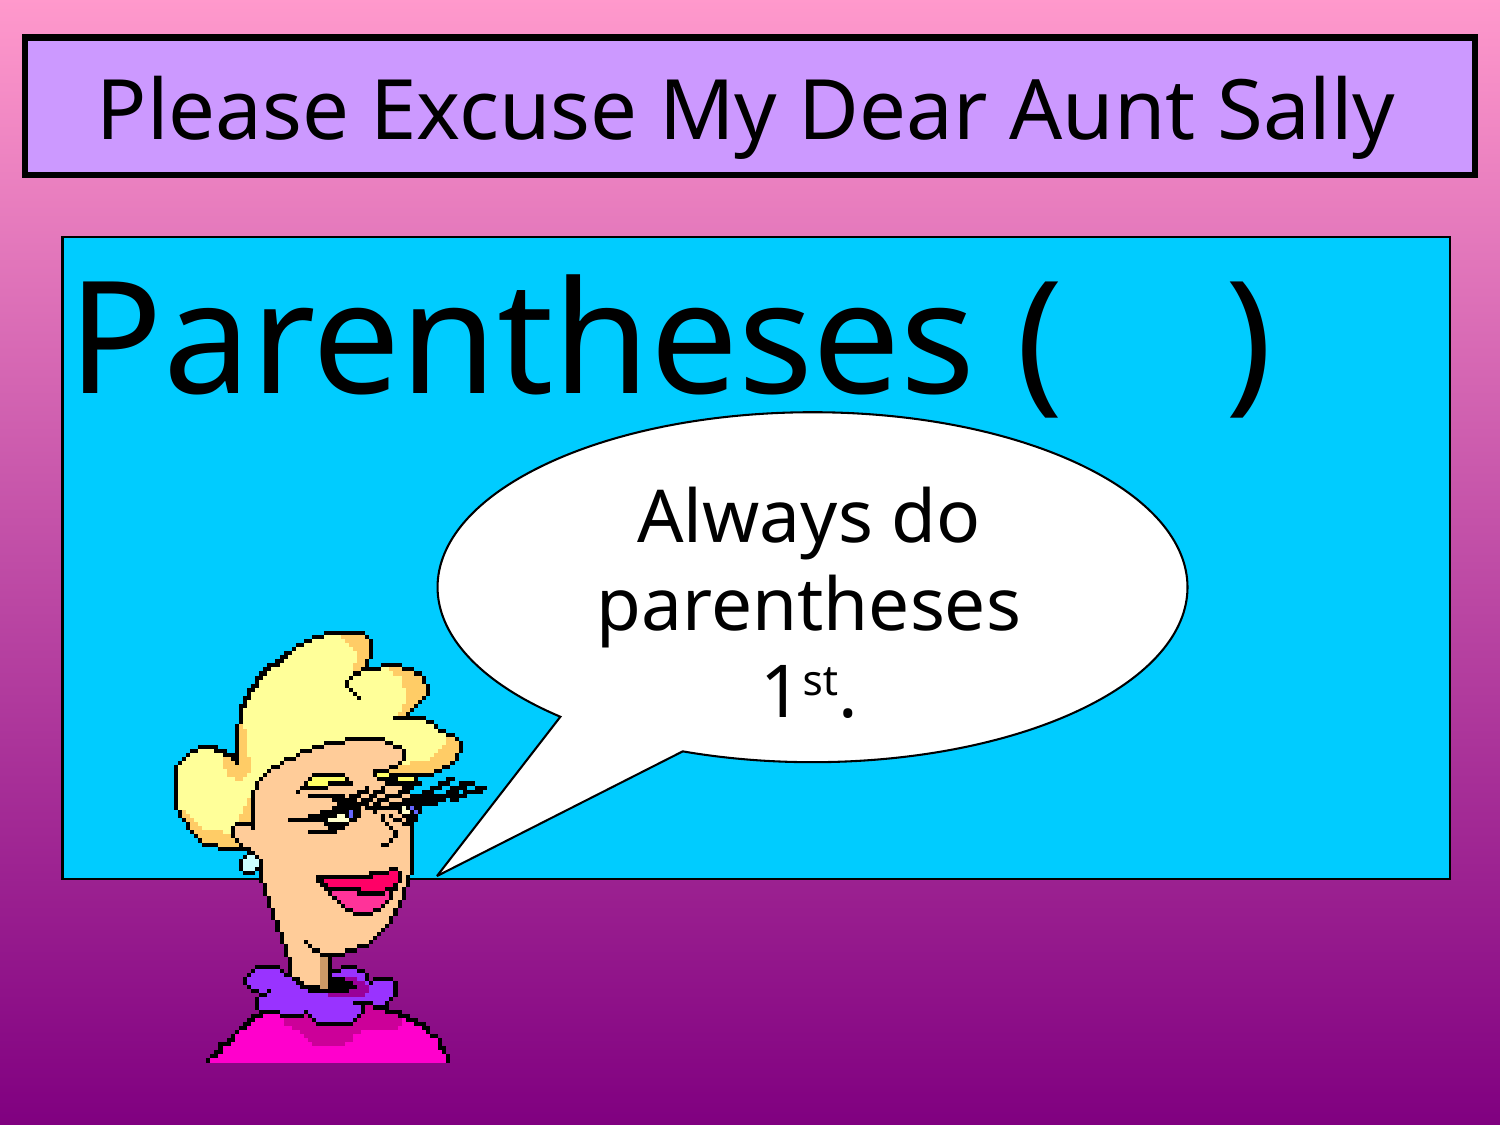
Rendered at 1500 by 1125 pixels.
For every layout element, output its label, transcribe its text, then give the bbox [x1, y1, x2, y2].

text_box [436, 411, 1188, 877]
title Please Excuse My Dear Aunt Sally [24, 37, 1475, 175]
text_box Parentheses ( ) [62, 237, 1450, 880]
picture [162, 632, 513, 1063]
